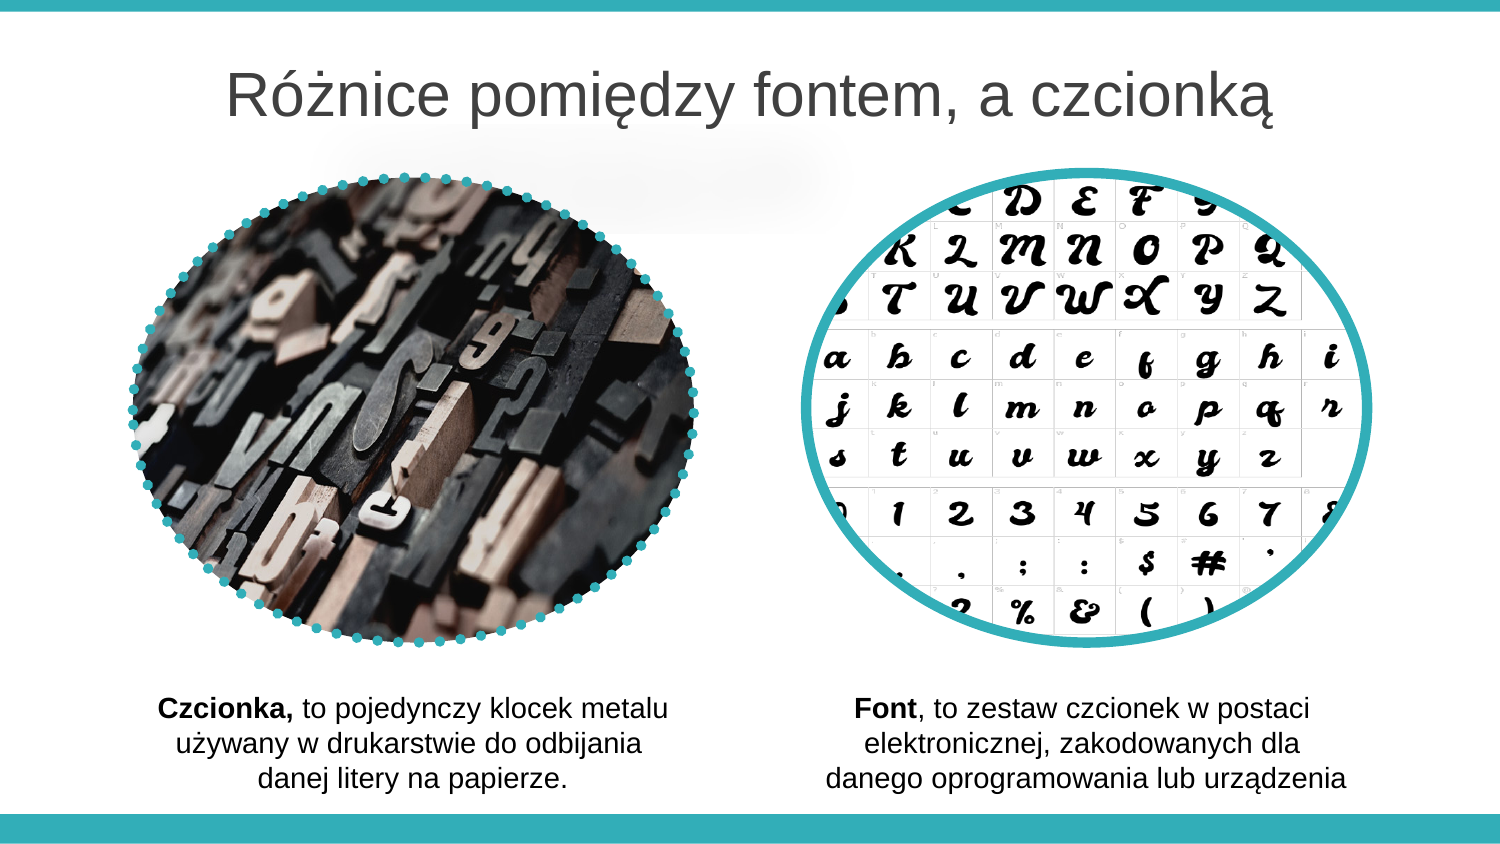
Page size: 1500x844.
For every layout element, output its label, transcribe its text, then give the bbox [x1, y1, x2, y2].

list Różnice pomiędzy fontem, a czcionką [0, 43, 1500, 139]
picture [132, 177, 695, 643]
text_box Czcionka, to pojedynczy klocek metalu używany w drukarstwie do odbijania danej litery na papierze. [132, 681, 694, 802]
text_box Font, to zestaw czcionek w postaci elektronicznej, zakodowanych dla danego oprogramowania lub urządzenia [806, 681, 1368, 802]
picture [805, 172, 1368, 643]
